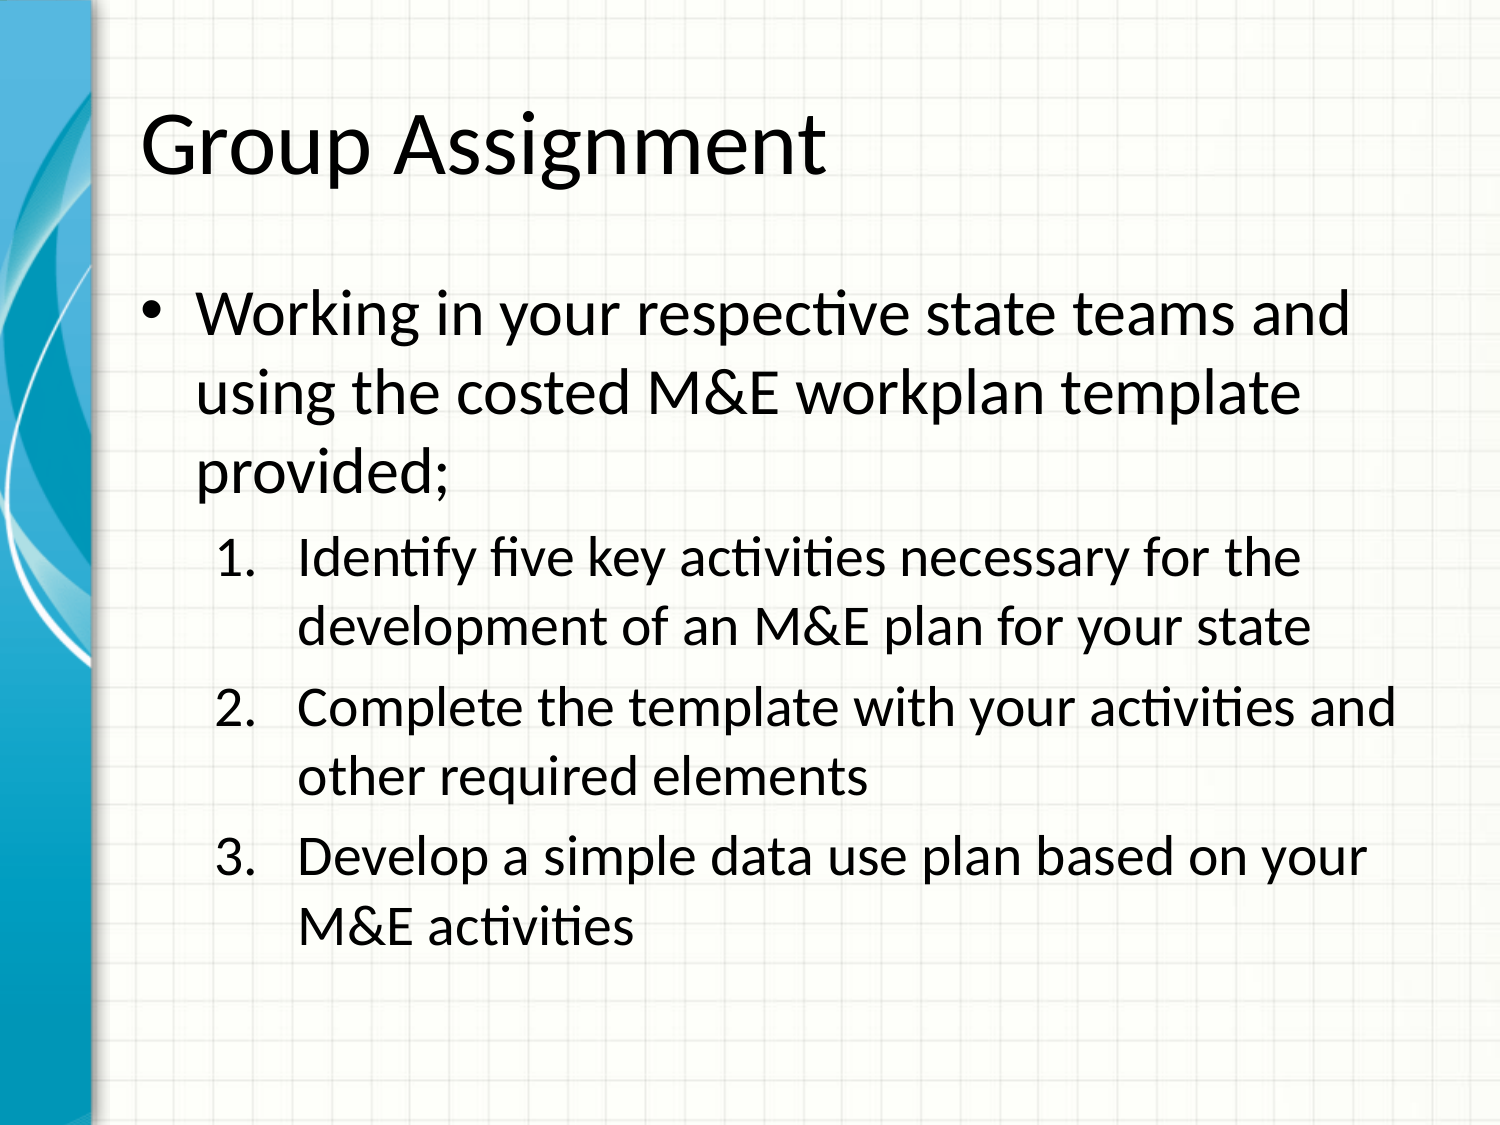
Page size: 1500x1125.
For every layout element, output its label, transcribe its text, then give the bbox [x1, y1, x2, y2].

list Working in your respective state teams and using the costed M&E workplan template provided; Identify five key activities necessary for the development of an M&E plan for your state Complete the template with your activities and other required elements Develop a simple data use plan based on your M&E activities [125, 261, 1450, 967]
picture [0, 0, 1500, 1125]
title Group Assignment [125, 44, 1450, 232]
